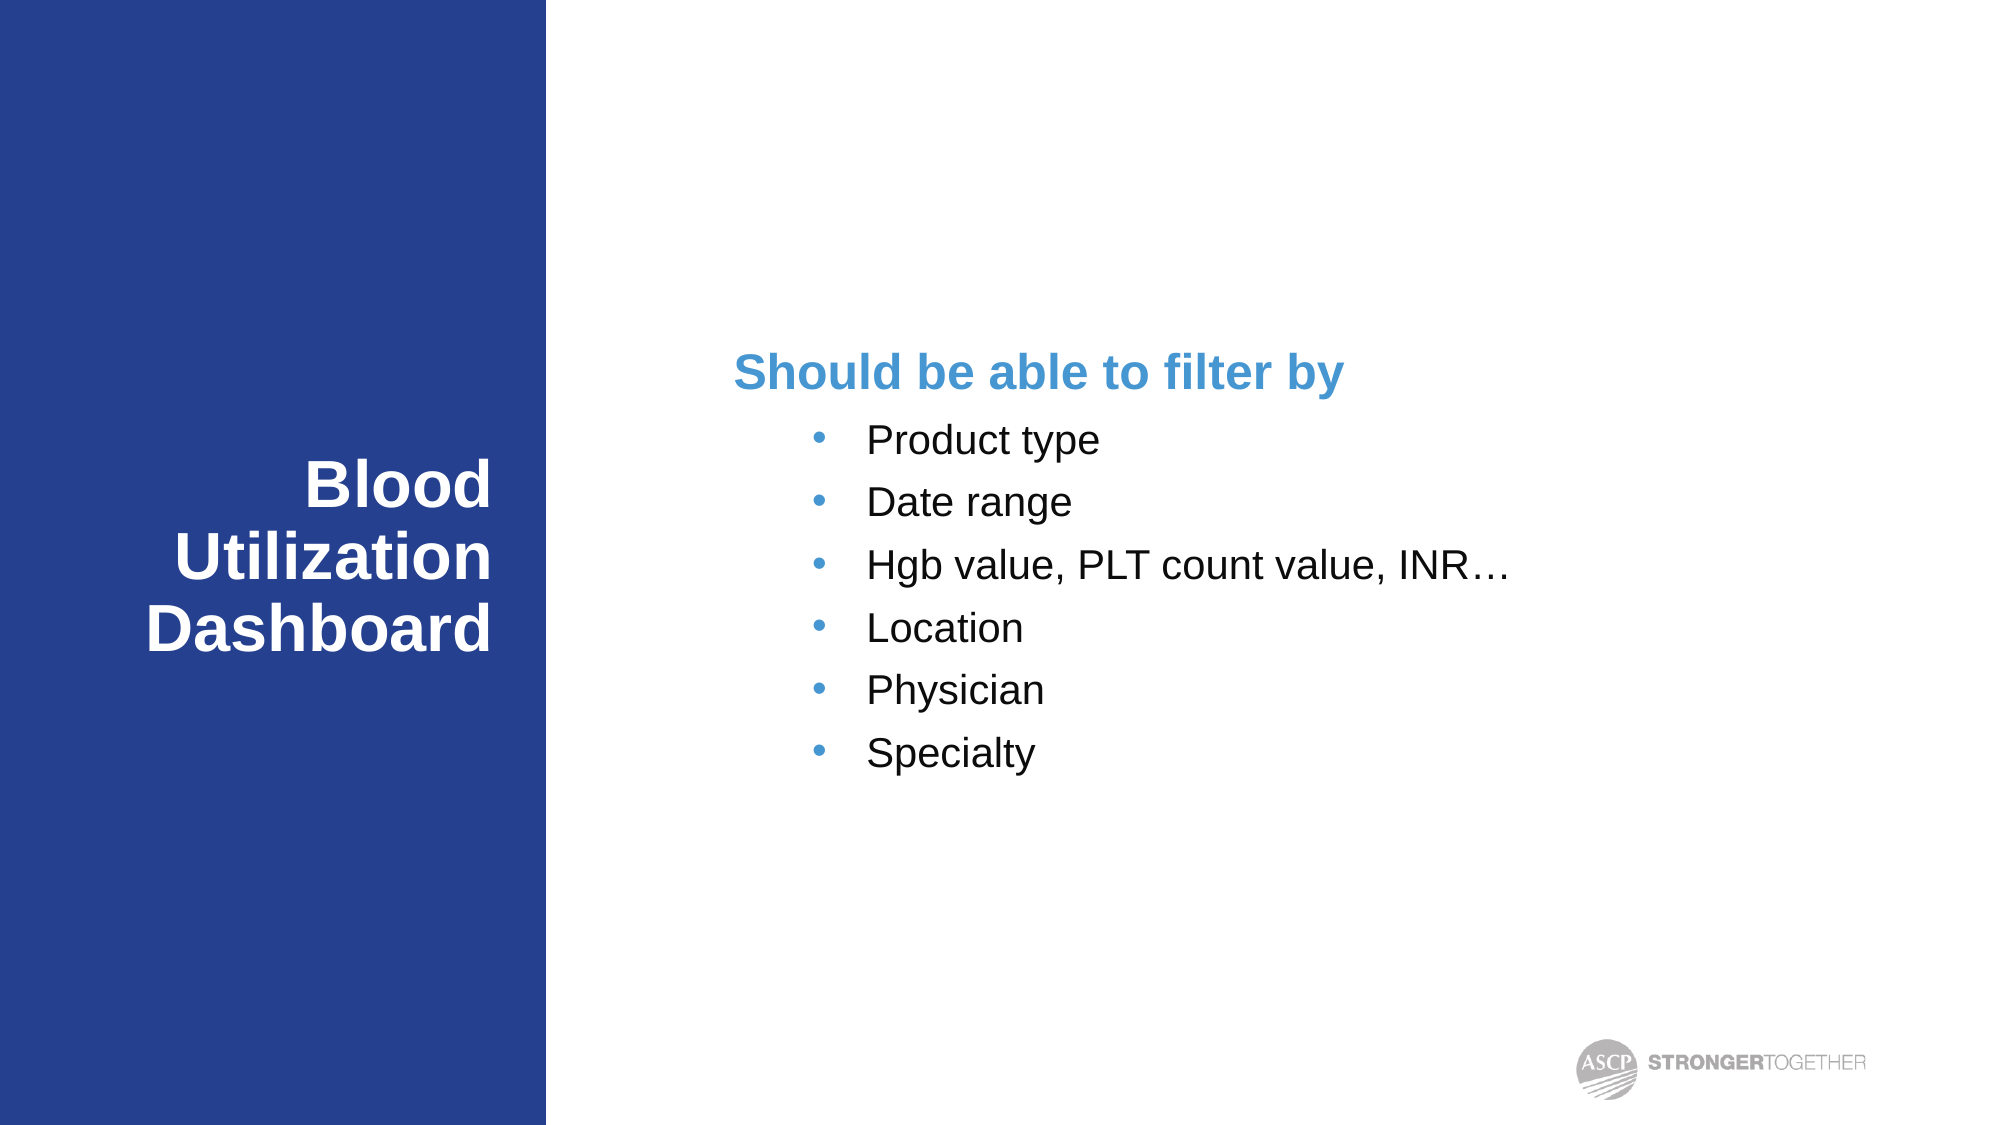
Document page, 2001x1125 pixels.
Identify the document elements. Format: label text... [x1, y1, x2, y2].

title Blood Utilization Dashboard [37, 448, 509, 667]
list Should be able to filter by Product type Date range Hgb value, PLT count value, INR… Location Physician Specialty [701, 107, 1866, 1009]
picture [1576, 1039, 1866, 1100]
